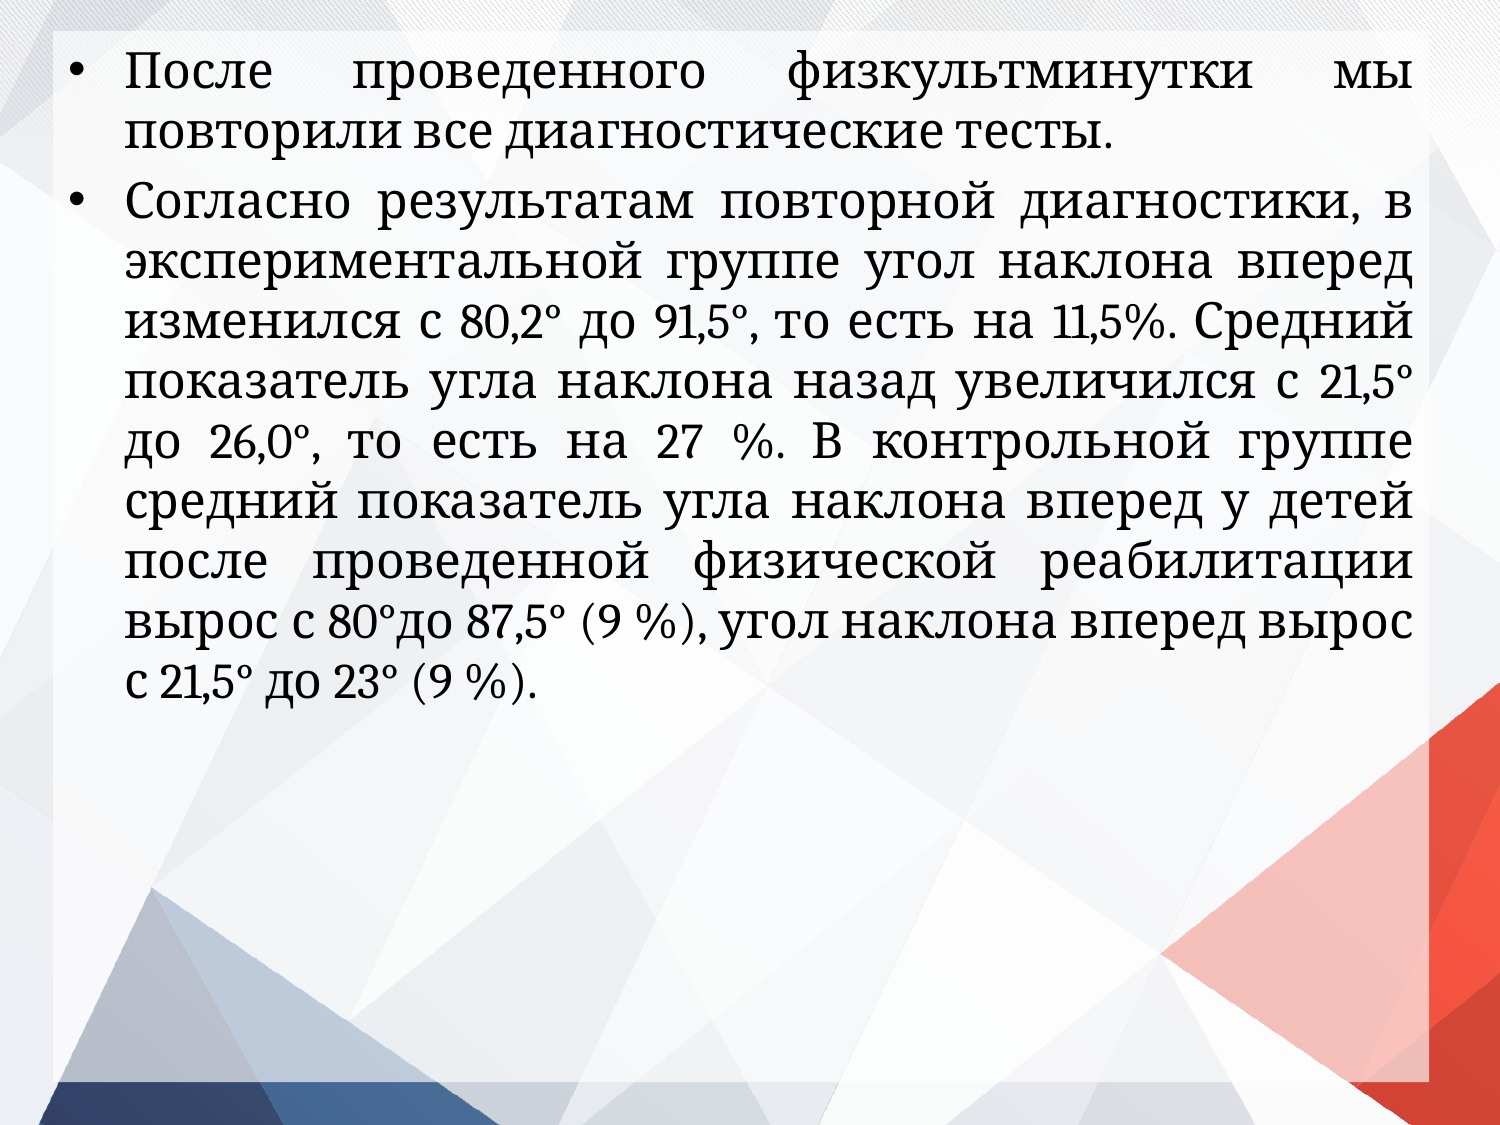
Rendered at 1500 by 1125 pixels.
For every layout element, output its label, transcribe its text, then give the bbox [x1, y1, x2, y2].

picture [0, 0, 1500, 1125]
list После проведенного физкультминутки мы повторили все диагностические тесты. Согласно результатам повторной диагностики, в экспериментальной группе угол наклона вперед изменился с 80,2° до 91,5°, то есть на 11,5%. Средний показатель угла наклона назад увеличился с 21,5° до 26,0°, то есть на 27 %. В контрольной группе средний показатель угла наклона вперед у детей после проведенной физической реабилитации вырос с 80°до 87,5° (9 %), угол наклона вперед вырос с 21,5° до 23° (9 %). [51, 29, 1431, 1084]
